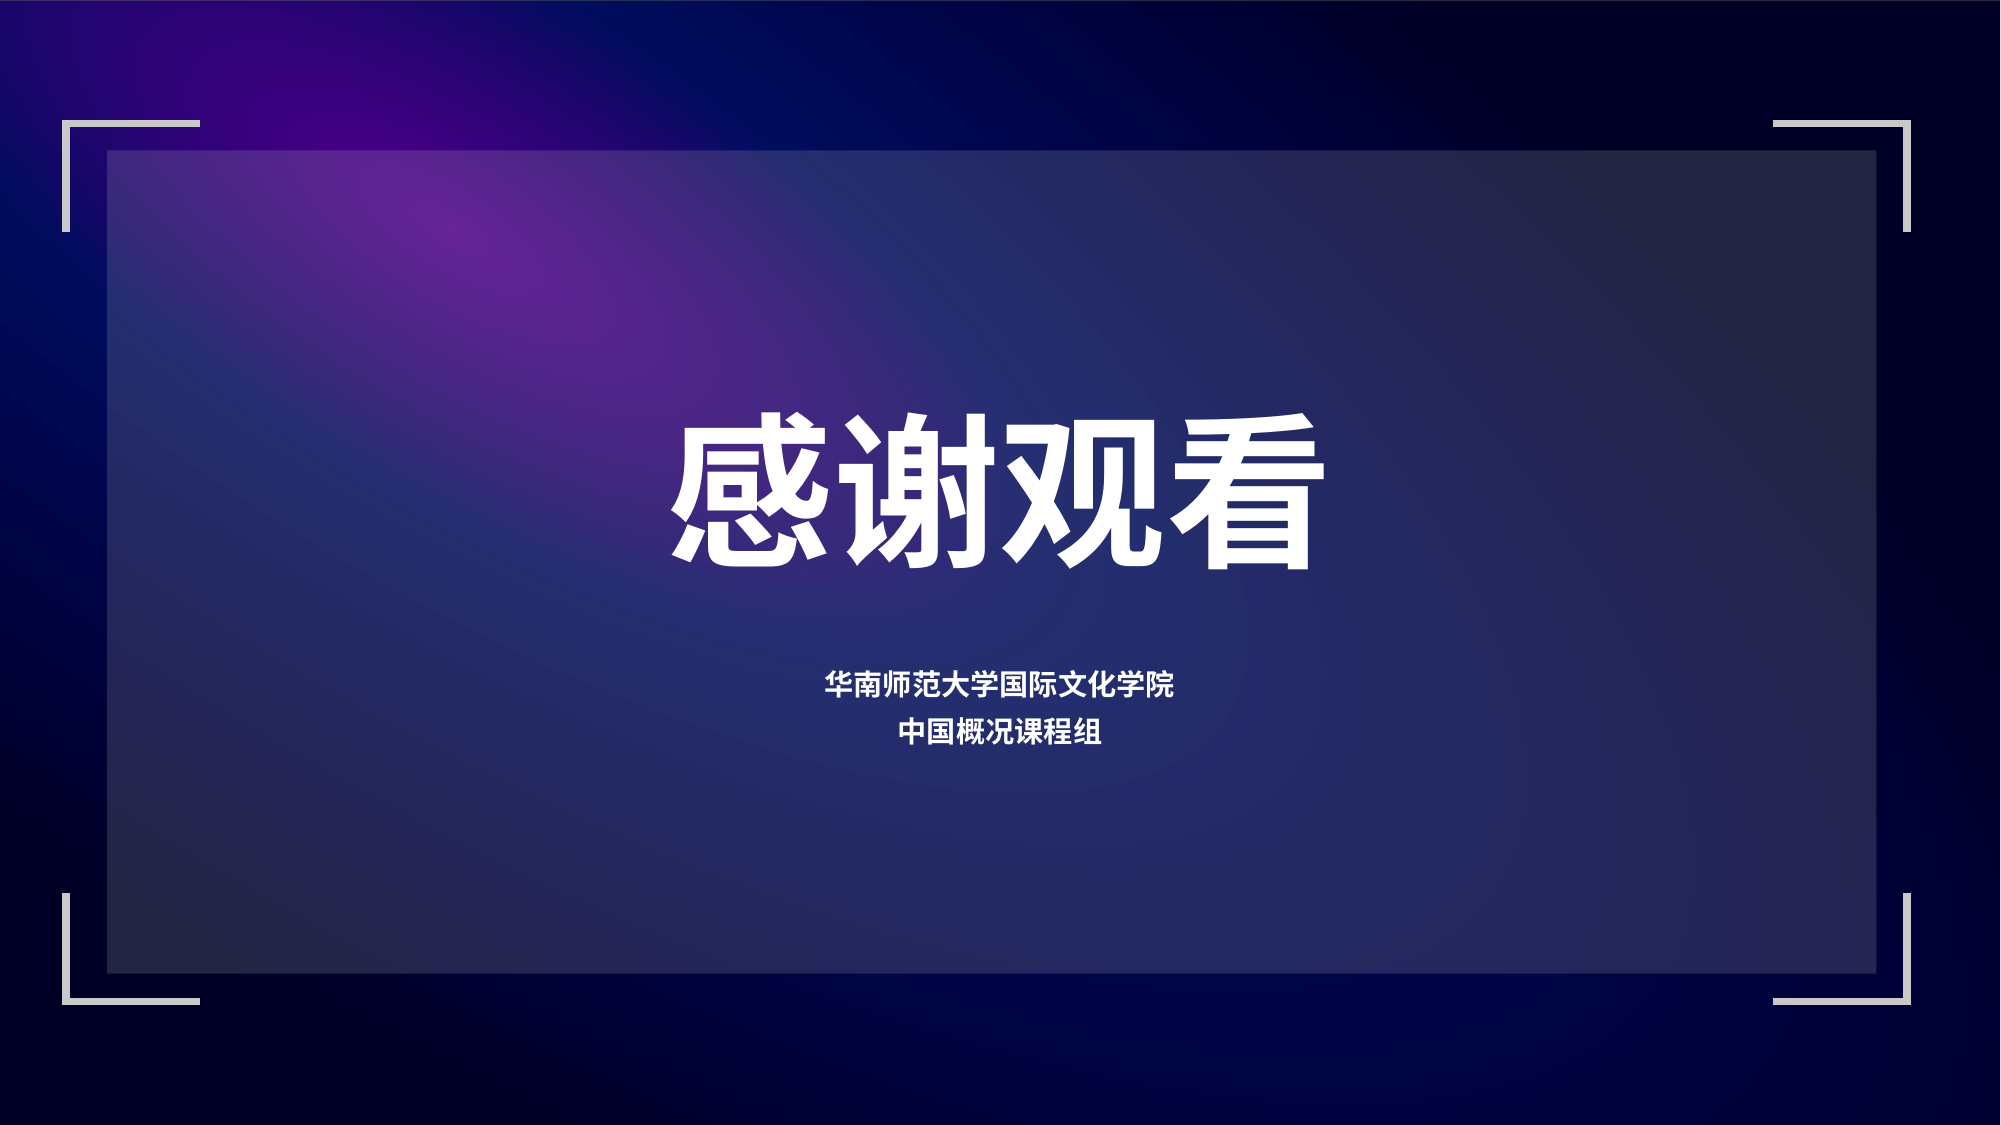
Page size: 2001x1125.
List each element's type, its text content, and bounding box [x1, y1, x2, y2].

list 华南师范大学国际文化学院 [110, 661, 1890, 710]
list 中国概况课程组 [110, 710, 1890, 761]
title 感谢观看 [110, 331, 1890, 598]
picture [0, 0, 2001, 1125]
